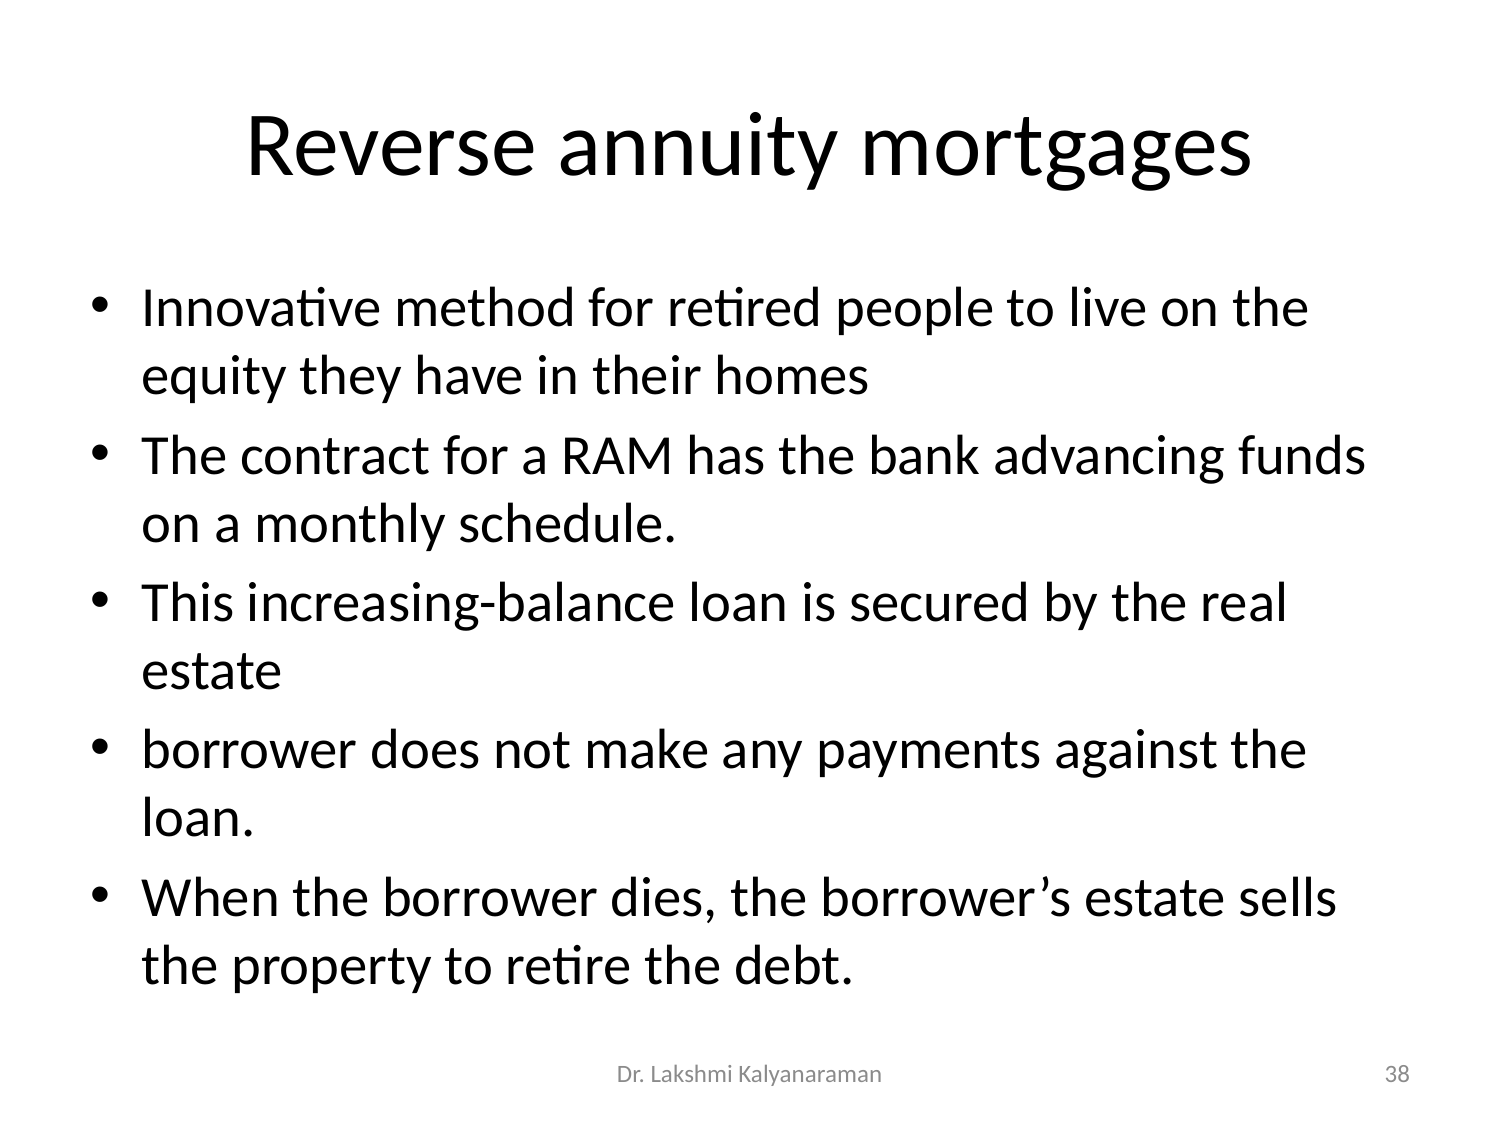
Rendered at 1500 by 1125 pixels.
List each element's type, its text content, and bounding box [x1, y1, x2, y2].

slide_number 38 [1074, 1042, 1425, 1103]
list Innovative method for retired people to live on the equity they have in their homes The contract for a RAM has the bank advancing funds on a monthly schedule. This increasing-balance loan is secured by the real estate borrower does not make any payments against the loan. When the borrower dies, the borrower’s estate sells the property to retire the debt. [75, 262, 1425, 1005]
title Reverse annuity mortgages [75, 45, 1425, 233]
footer Dr. Lakshmi Kalyanaraman [512, 1042, 988, 1103]
